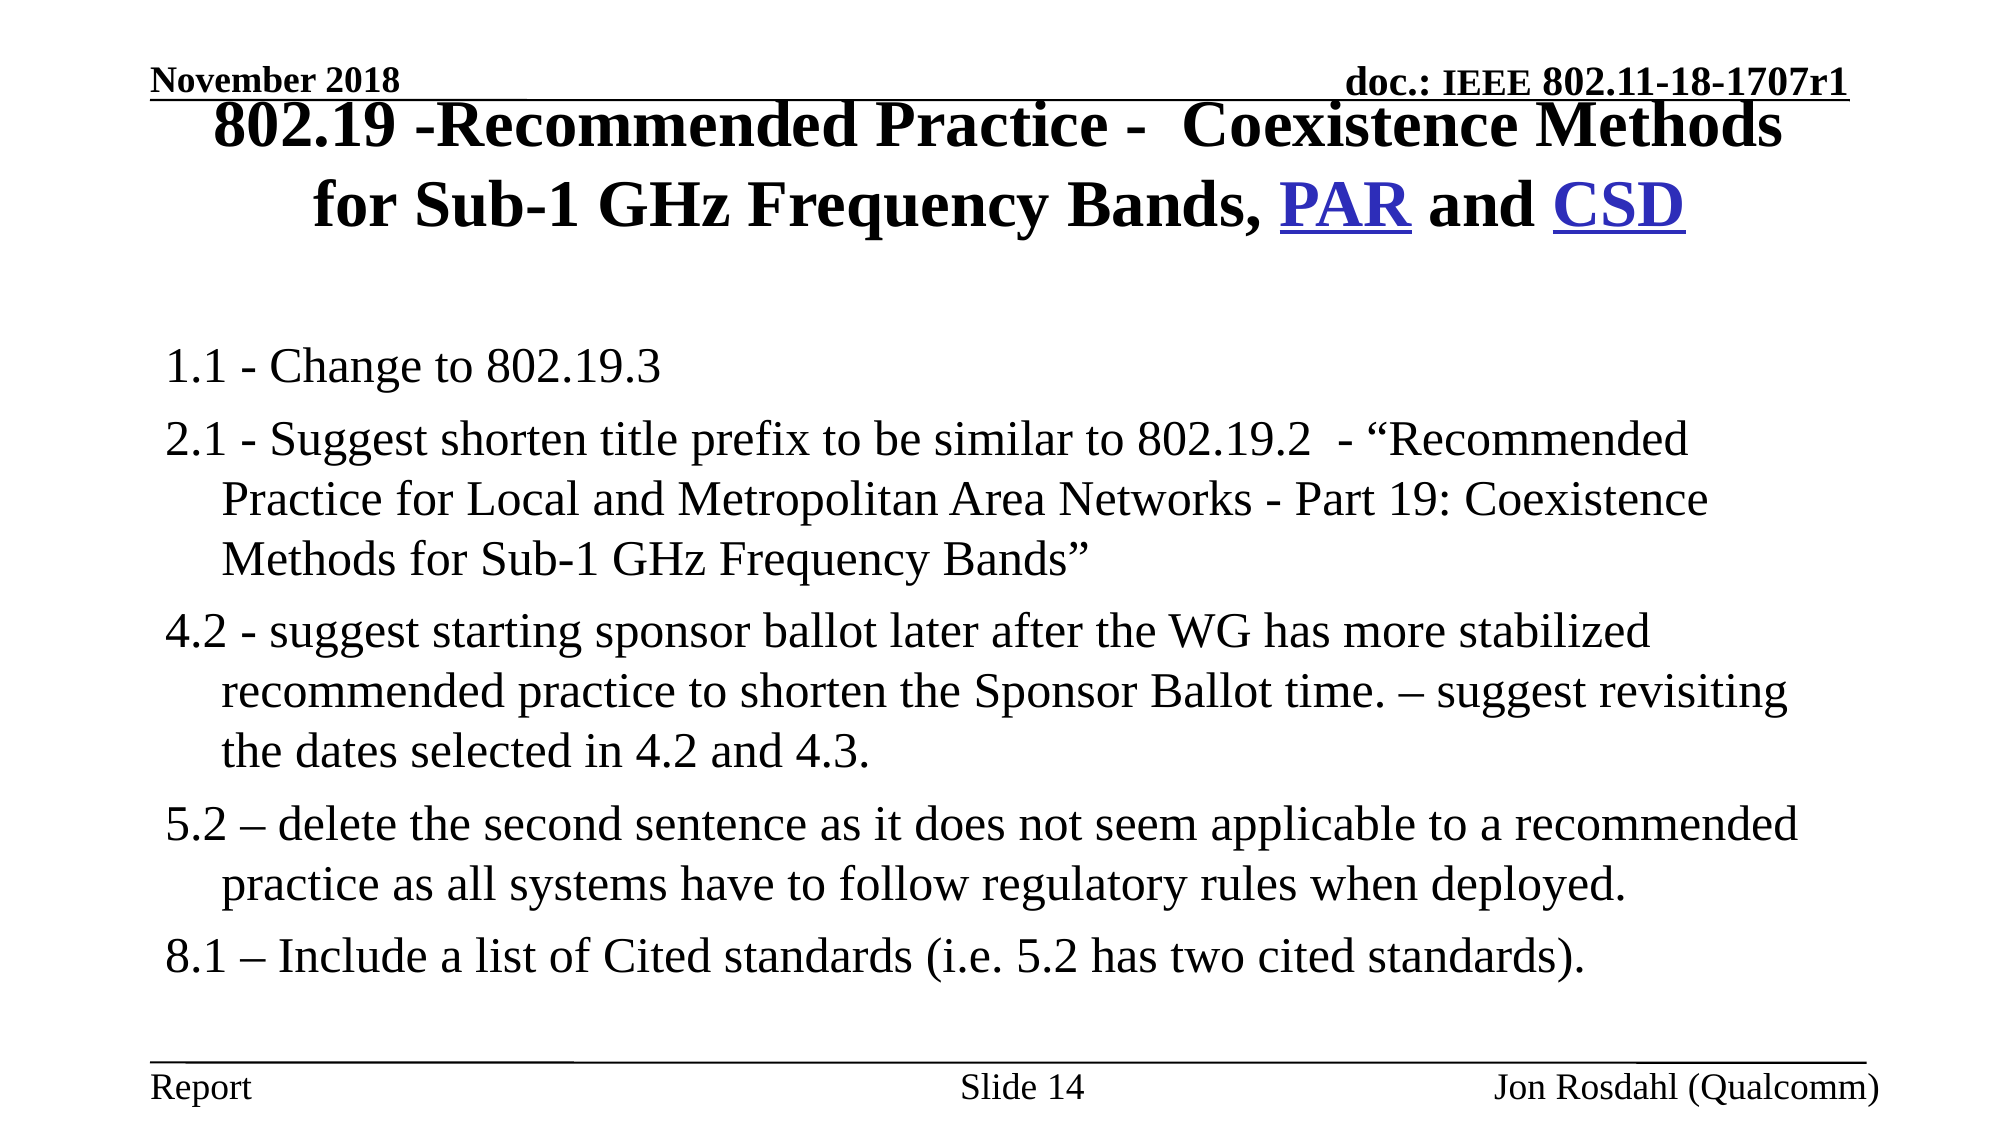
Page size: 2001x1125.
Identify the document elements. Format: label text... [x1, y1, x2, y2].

list 1.1 - Change to 802.19.3 2.1 - Suggest shorten title prefix to be similar to 802.19.2 - “Recommended Practice for Local and Metropolitan Area Networks - Part 19: Coexistence Methods for Sub-1 GHz Frequency Bands” 4.2 - suggest starting sponsor ballot later after the WG has more stabilized recommended practice to shorten the Sponsor Ballot time. – suggest revisiting the dates selected in 4.2 and 4.3. 5.2 – delete the second sentence as it does not seem applicable to a recommended practice as all systems have to follow regulatory rules when deployed. 8.1 – Include a list of Cited standards (i.e. 5.2 has two cited standards). [149, 324, 1850, 1000]
title 802.19 -Recommended Practice - Coexistence Methods for Sub-1 GHz Frequency Bands, PAR and CSD [149, 112, 1850, 288]
footer Jon Rosdahl (Qualcomm) [1436, 1061, 1881, 1108]
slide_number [149, 49, 431, 100]
slide_number Slide 14 [950, 1061, 1095, 1125]
